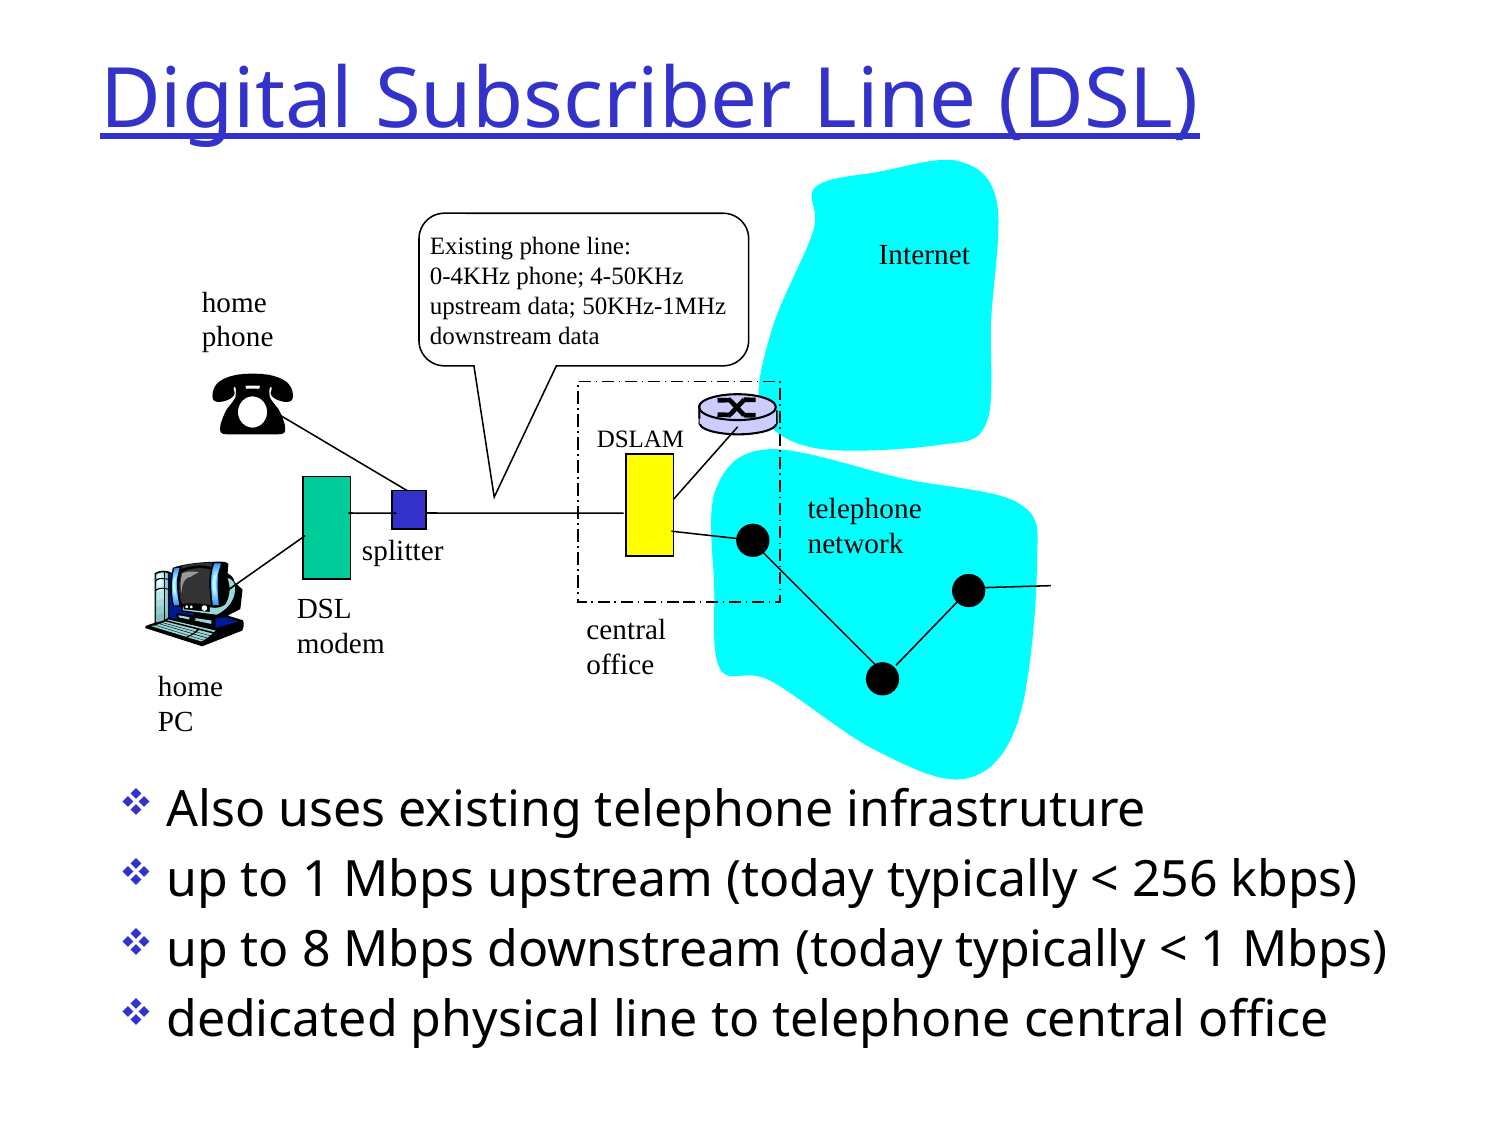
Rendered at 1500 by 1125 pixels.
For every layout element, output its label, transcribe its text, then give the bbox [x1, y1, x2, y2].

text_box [139, 166, 1051, 784]
title Digital Subscriber Line (DSL) [85, 0, 1361, 188]
text_box Also uses existing telephone infrastruture up to 1 Mbps upstream (today typically < 256 kbps) up to 8 Mbps downstream (today typically < 1 Mbps) dedicated physical line to telephone central office [29, 699, 1456, 1054]
